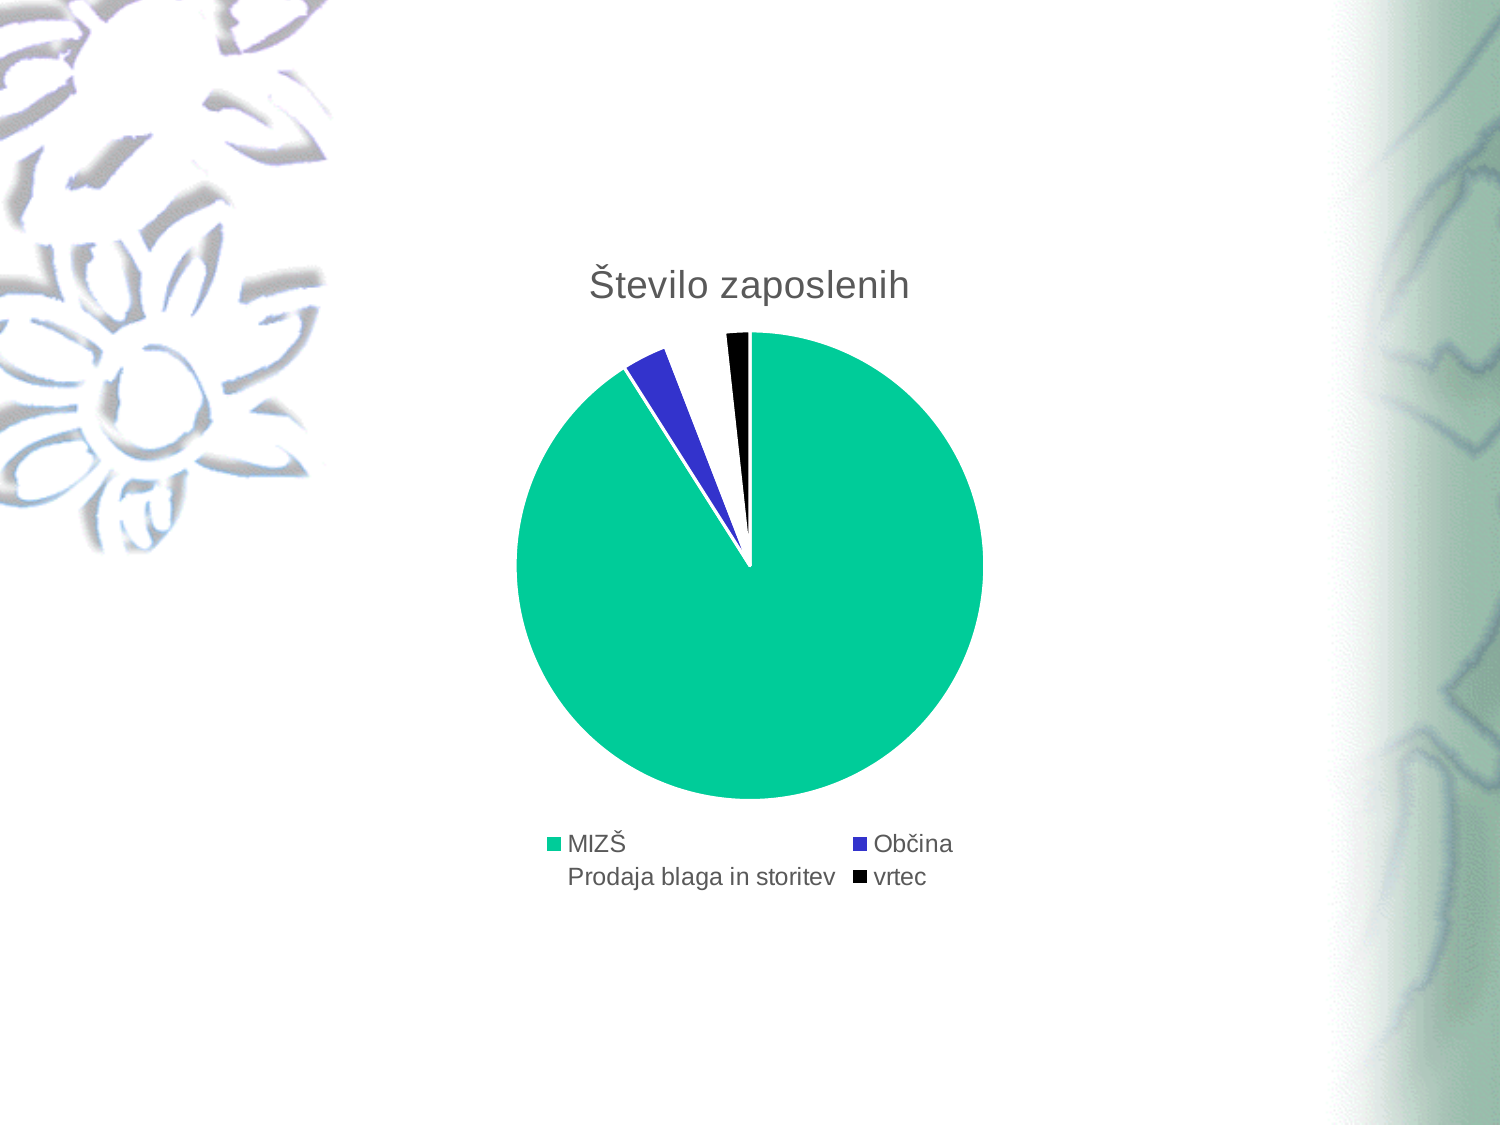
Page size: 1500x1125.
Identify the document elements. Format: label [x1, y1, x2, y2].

picture [0, 0, 1500, 1125]
chart [249, 228, 1251, 897]
